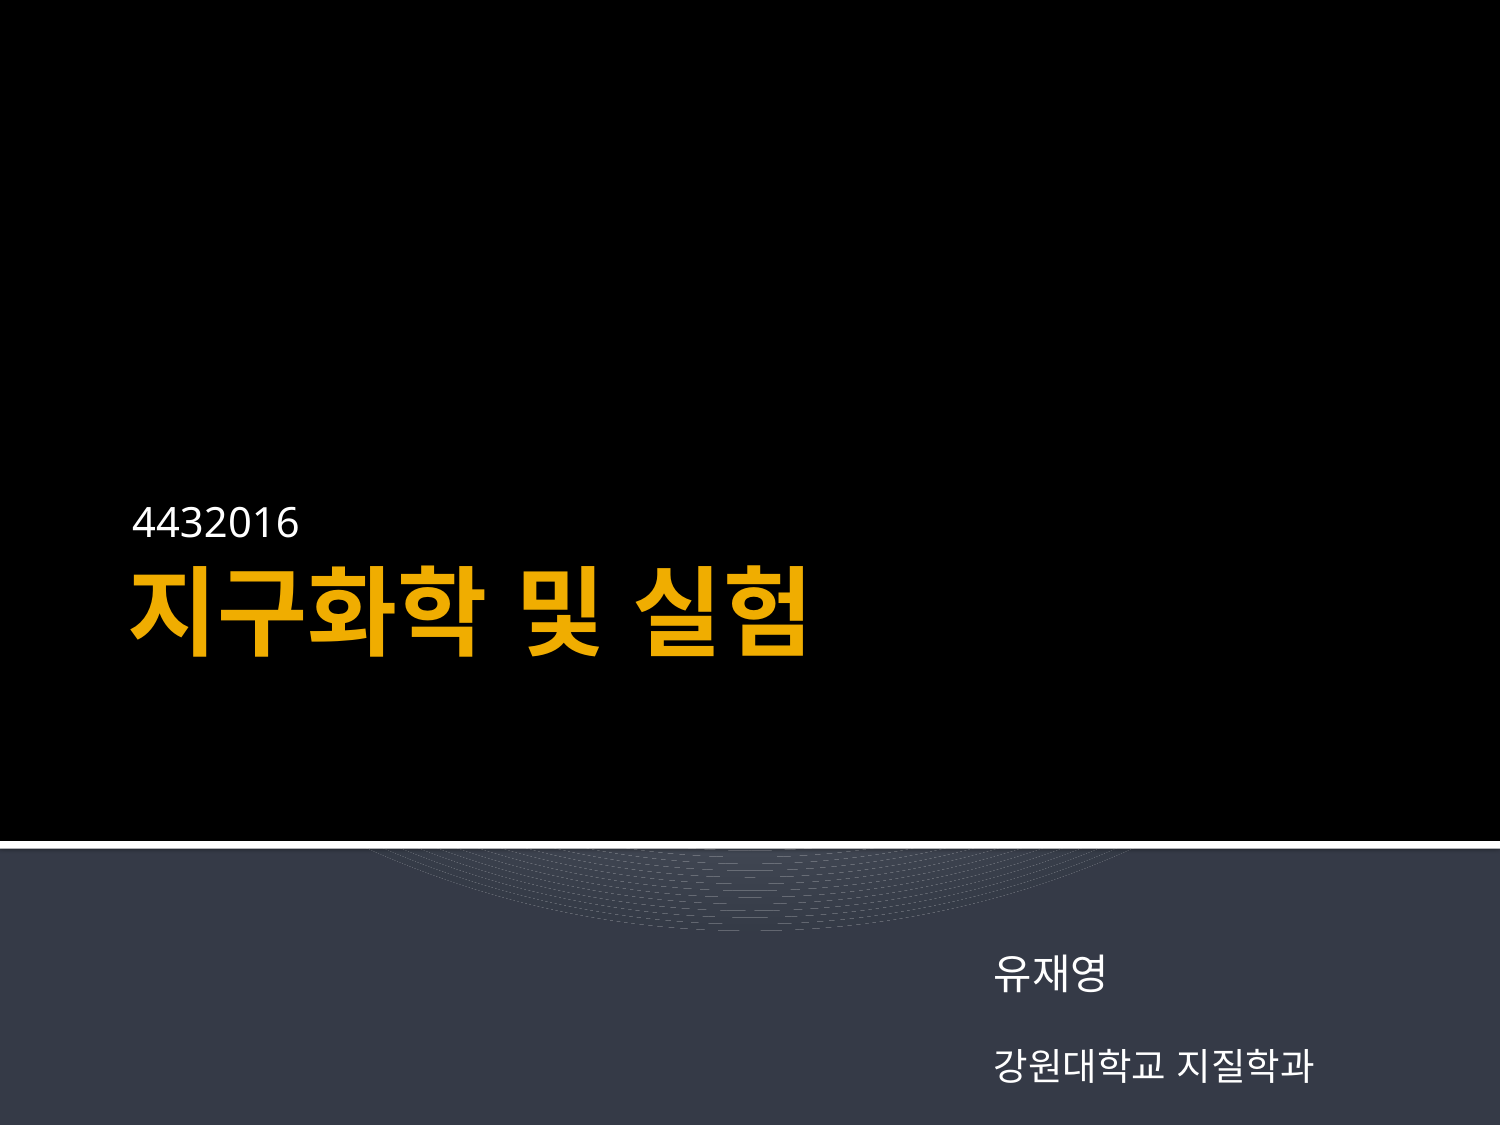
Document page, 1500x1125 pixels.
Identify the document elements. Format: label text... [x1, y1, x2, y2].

text_box 유재영 강원대학교 지질학과 [979, 940, 1330, 1096]
subtitle 4432016 [112, 299, 1438, 546]
title 지구화학 및 실험 [112, 550, 1438, 825]
